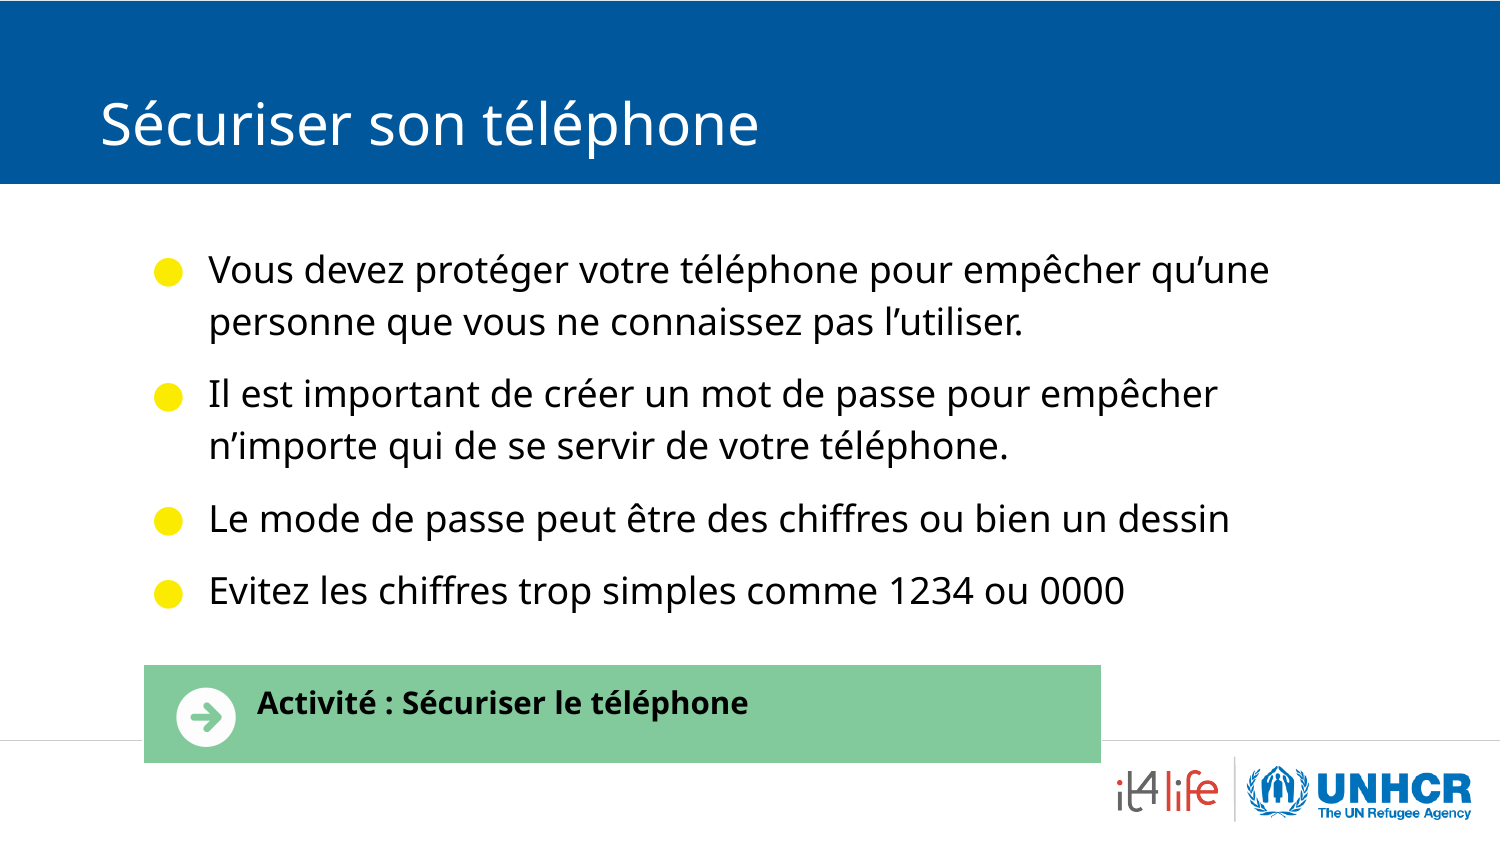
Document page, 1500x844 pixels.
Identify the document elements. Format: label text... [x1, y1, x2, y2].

text_box Vous devez protéger votre téléphone pour empêcher qu’une personne que vous ne connaissez pas l’utiliser. Il est important de créer un mot de passe pour empêcher n’importe qui de se servir de votre téléphone. Le mode de passe peut être des chiffres ou bien un dessin Evitez les chiffres trop simples comme 1234 ou 0000 [118, 224, 1324, 628]
table_header Activité : Sécuriser le téléphone [144, 665, 1101, 763]
title Sécuriser son téléphone [100, 33, 1439, 158]
text_box [0, 0, 1500, 184]
picture [0, 184, 1500, 844]
